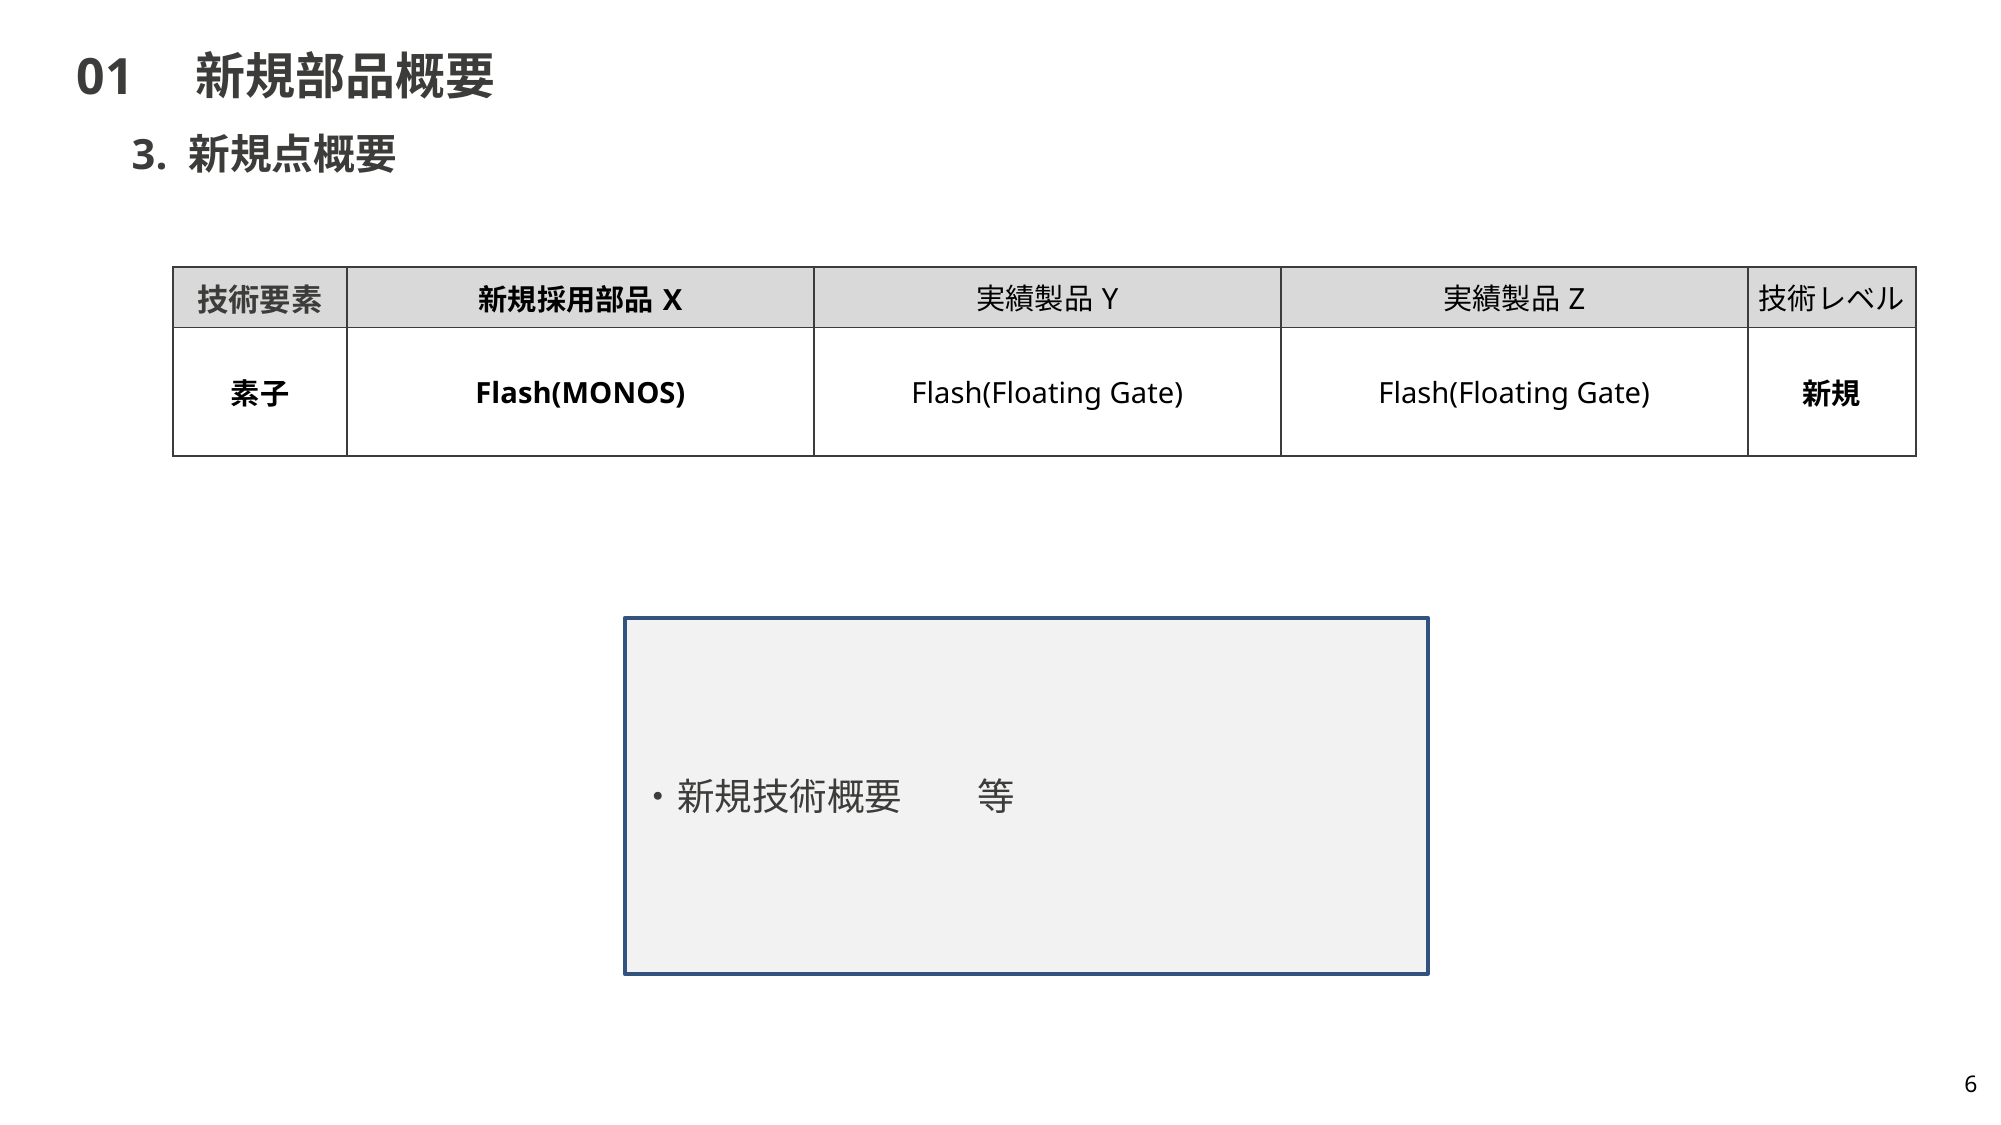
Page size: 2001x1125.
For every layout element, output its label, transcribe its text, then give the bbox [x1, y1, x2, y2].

table_cell Flash(Floating Gate) [815, 328, 1280, 455]
table_header 実績製品Y [815, 268, 1280, 327]
table_cell 新規 [1749, 328, 1915, 455]
title 01 新規部品概要 [0, 0, 1877, 123]
table_cell Flash(Floating Gate) [1282, 328, 1747, 455]
table_header 技術要素 [174, 268, 346, 327]
table_header 実績製品Z [1282, 268, 1747, 327]
table_header 技術レベル [1749, 268, 1915, 327]
table_header 新規採用部品X [348, 268, 813, 327]
table_cell 素子 [174, 328, 346, 455]
table_cell Flash(MONOS) [348, 328, 813, 455]
text_box 3. 新規点概要 [54, 121, 1532, 197]
text_box ・新規技術概要 等 [623, 616, 1430, 976]
